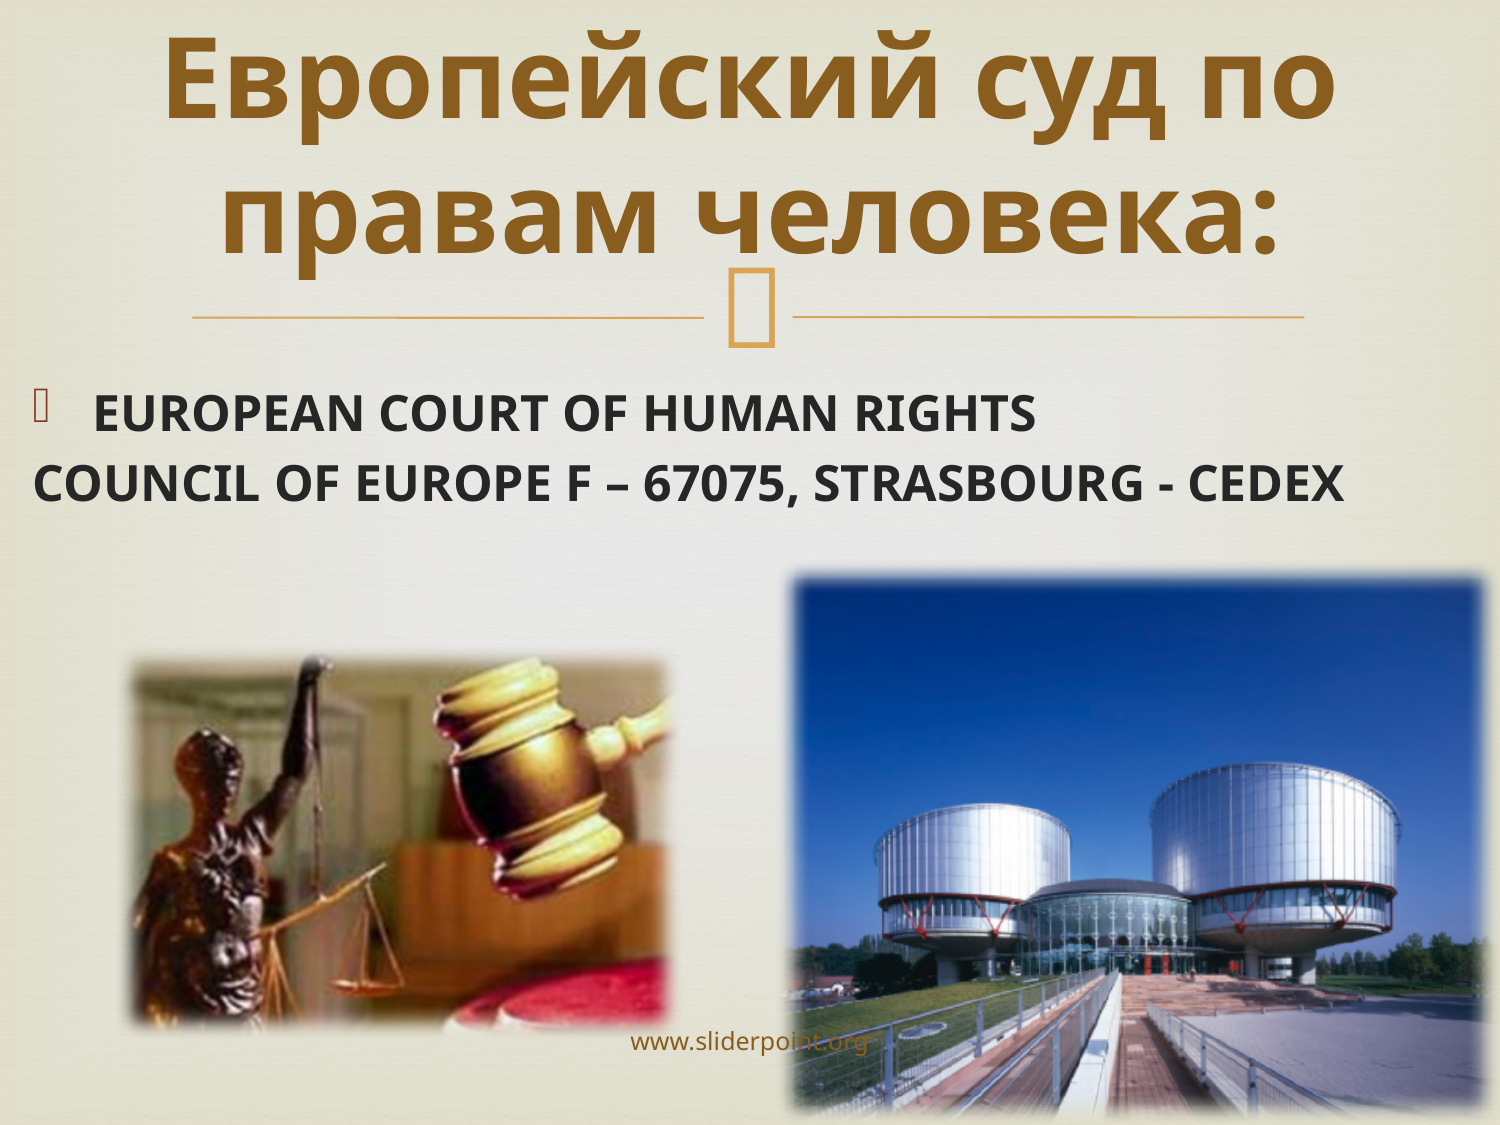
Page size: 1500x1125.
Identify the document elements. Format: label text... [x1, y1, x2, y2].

list EUROPEAN COURT OF HUMAN RIGHTS COUNCIL OF EUROPE F – 67075, STRASBOURG - CEDEX [17, 373, 1500, 560]
picture [114, 642, 683, 1042]
picture [775, 558, 1500, 1125]
title Европейский суд по правам человека: [0, 54, 1500, 228]
footer www.sliderpoint.org [512, 1010, 769, 1071]
